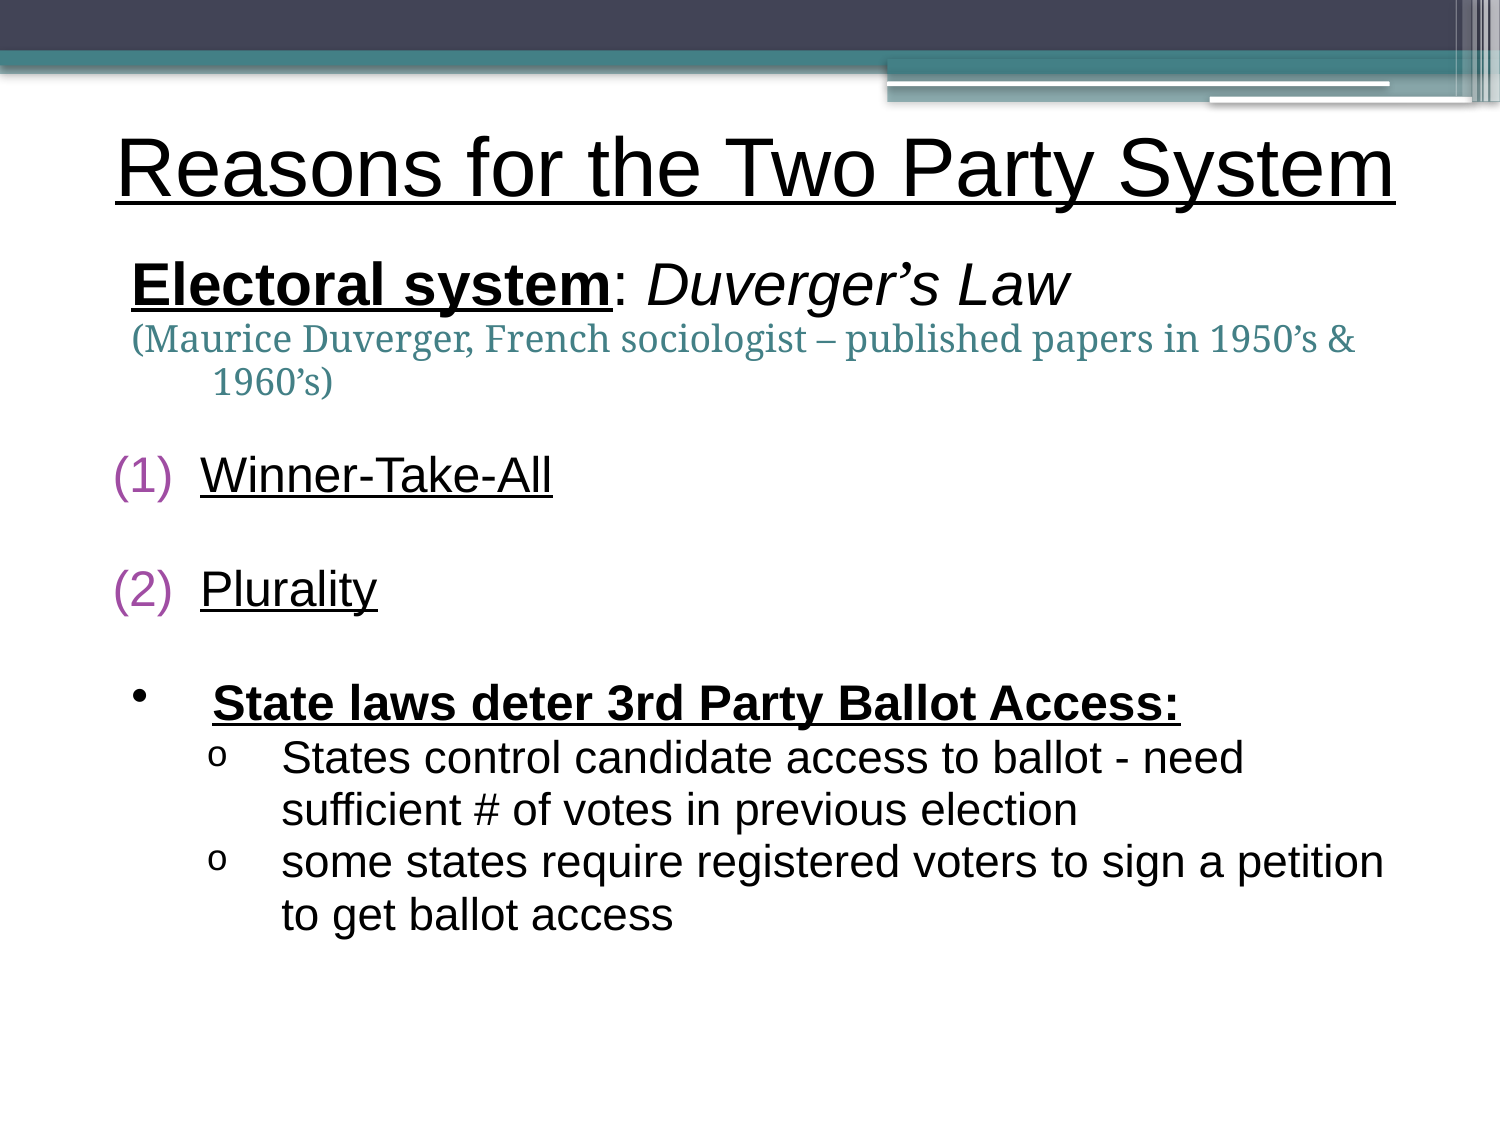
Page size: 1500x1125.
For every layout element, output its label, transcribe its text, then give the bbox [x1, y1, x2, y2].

subtitle Electoral system: Duverger’s Law (Maurice Duverger, French sociologist – published papers in 1950’s & 1960’s) Winner-Take-All Plurality State laws deter 3rd Party Ballot Access: States control candidate access to ballot - need sufficient # of votes in previous election some states require registered voters to sign a petition to get ballot access [112, 249, 1426, 1081]
title Reasons for the Two Party System [0, 124, 1500, 211]
